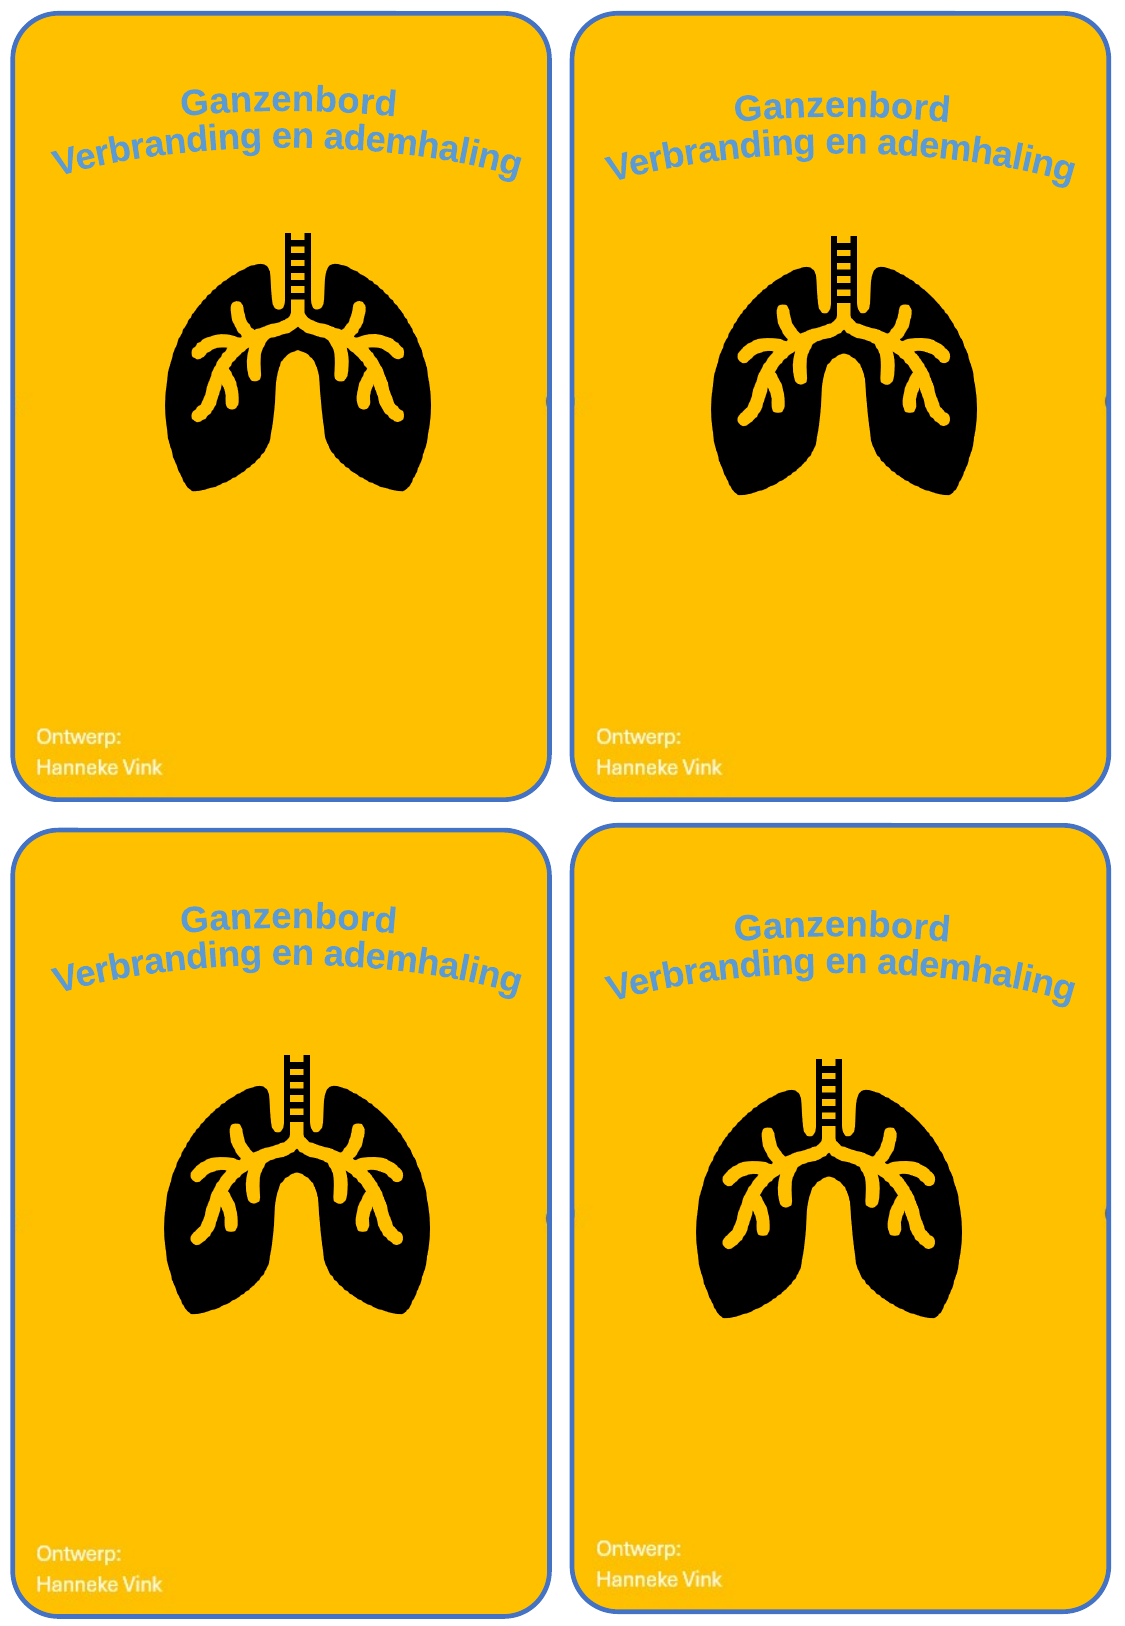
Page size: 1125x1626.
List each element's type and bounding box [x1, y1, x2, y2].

text_box [570, 12, 1110, 801]
picture [138, 203, 457, 522]
picture [669, 1029, 988, 1348]
picture [684, 206, 1003, 525]
text_box [11, 829, 551, 1618]
text_box [570, 824, 1110, 1613]
picture [137, 1025, 456, 1344]
text_box [11, 12, 551, 801]
